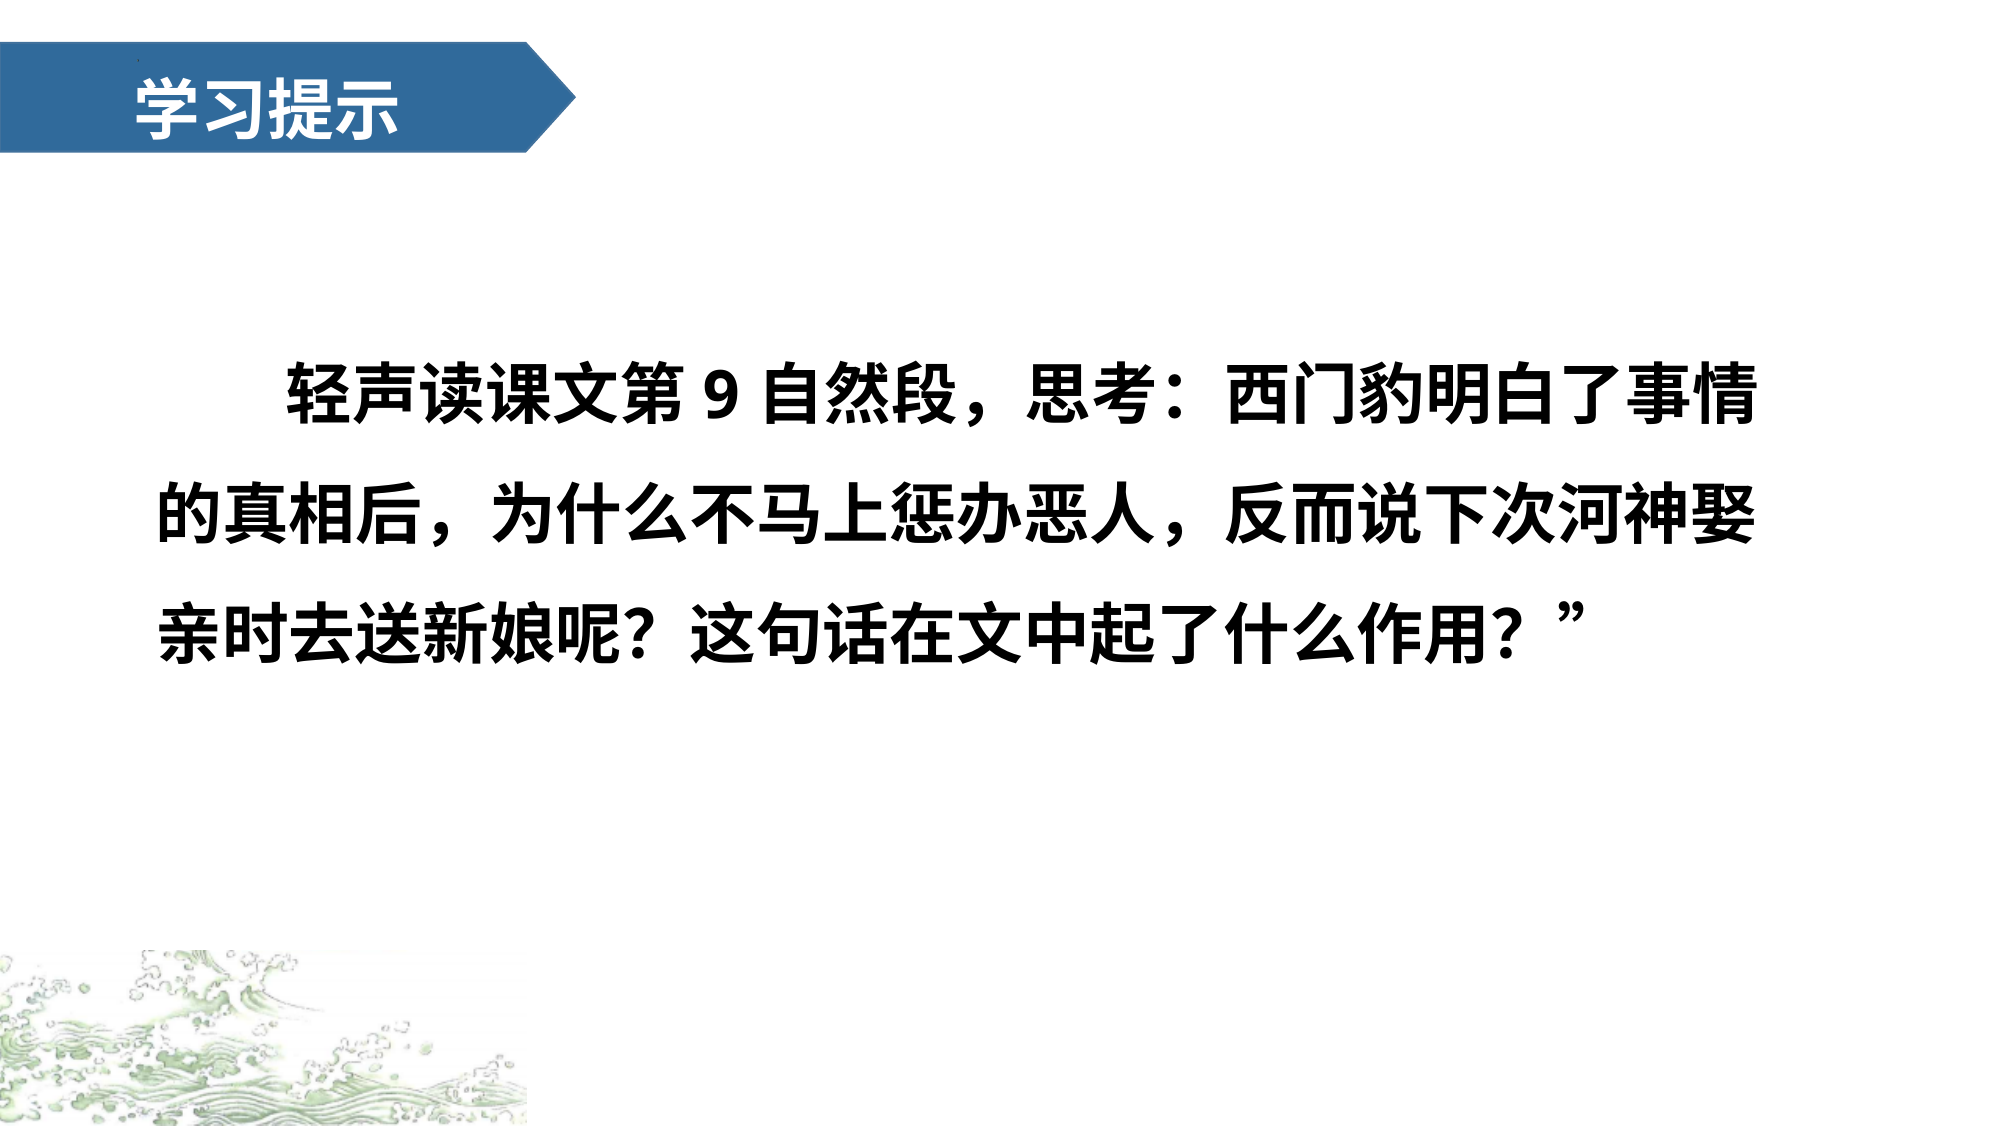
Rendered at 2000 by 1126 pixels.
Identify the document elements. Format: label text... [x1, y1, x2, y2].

picture [0, 950, 527, 1126]
text_box 学习提示 [54, 66, 481, 149]
list 轻声读课文第9自然段，思考：西门豹明白了事情的真相后，为什么不马上惩办恶人，反而说下次河神娶亲时去送新娘呢？这句话在文中起了什么作用？” [137, 302, 1841, 935]
